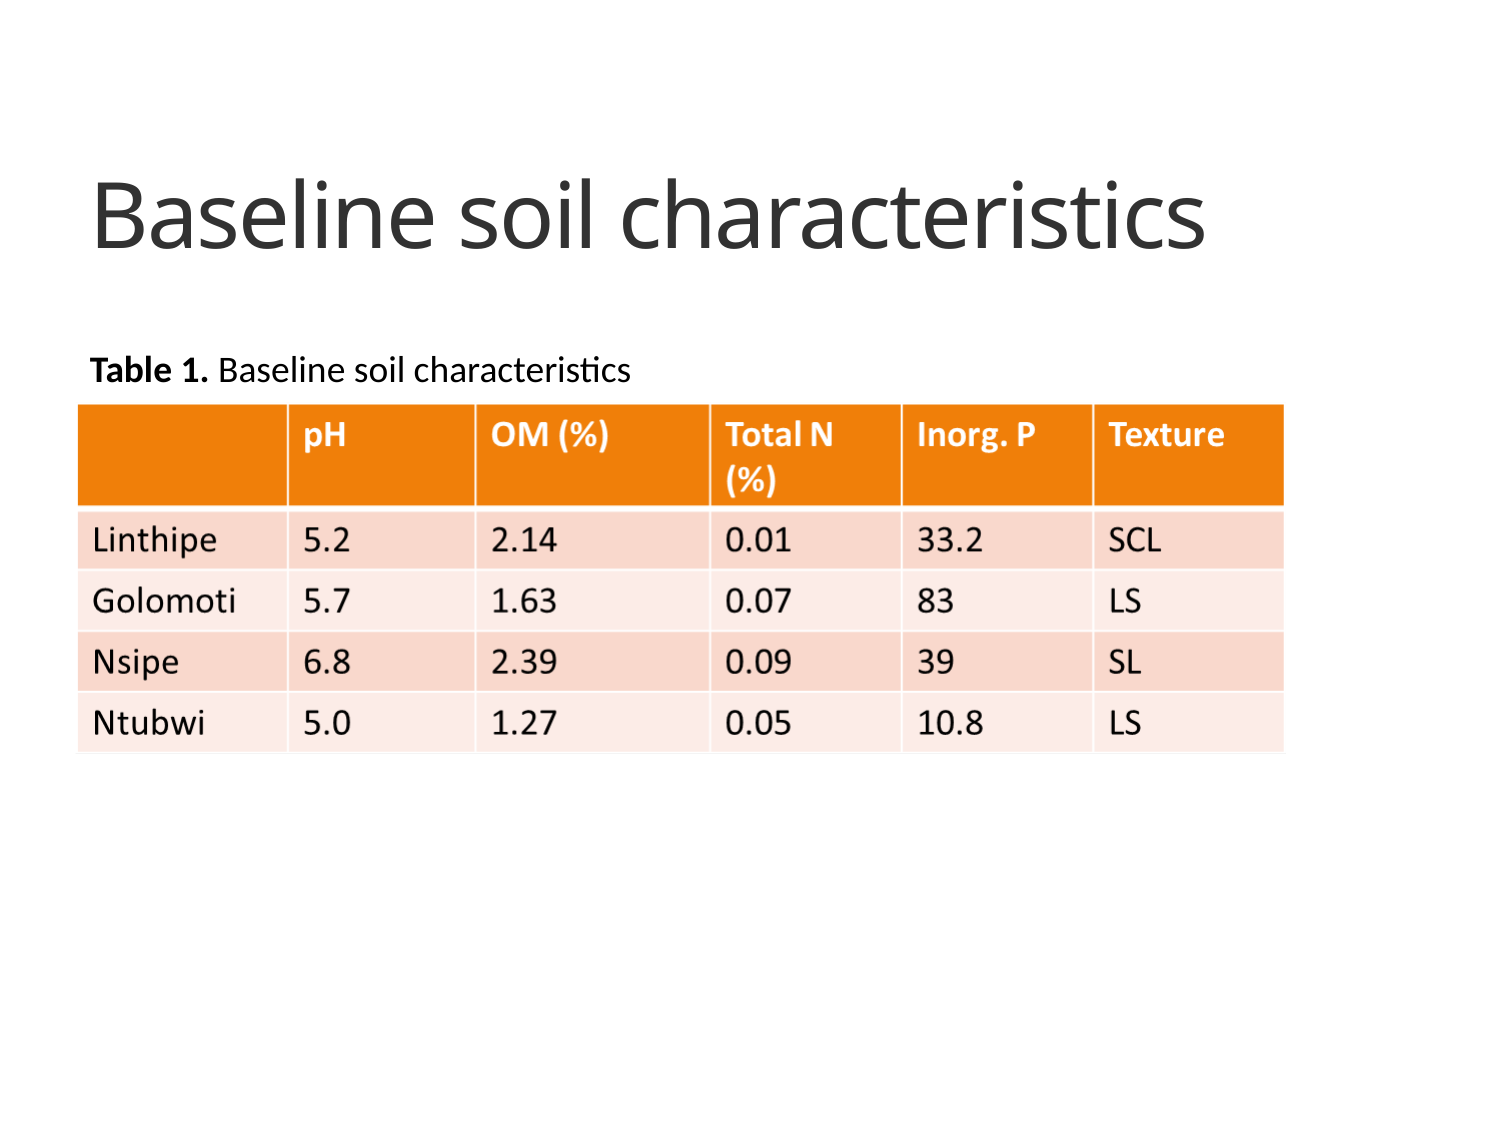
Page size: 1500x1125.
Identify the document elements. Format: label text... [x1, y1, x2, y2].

text_box Table 1. Baseline soil characteristics [74, 337, 825, 394]
title Baseline soil characteristics [75, 149, 1325, 300]
picture [74, 397, 1289, 768]
